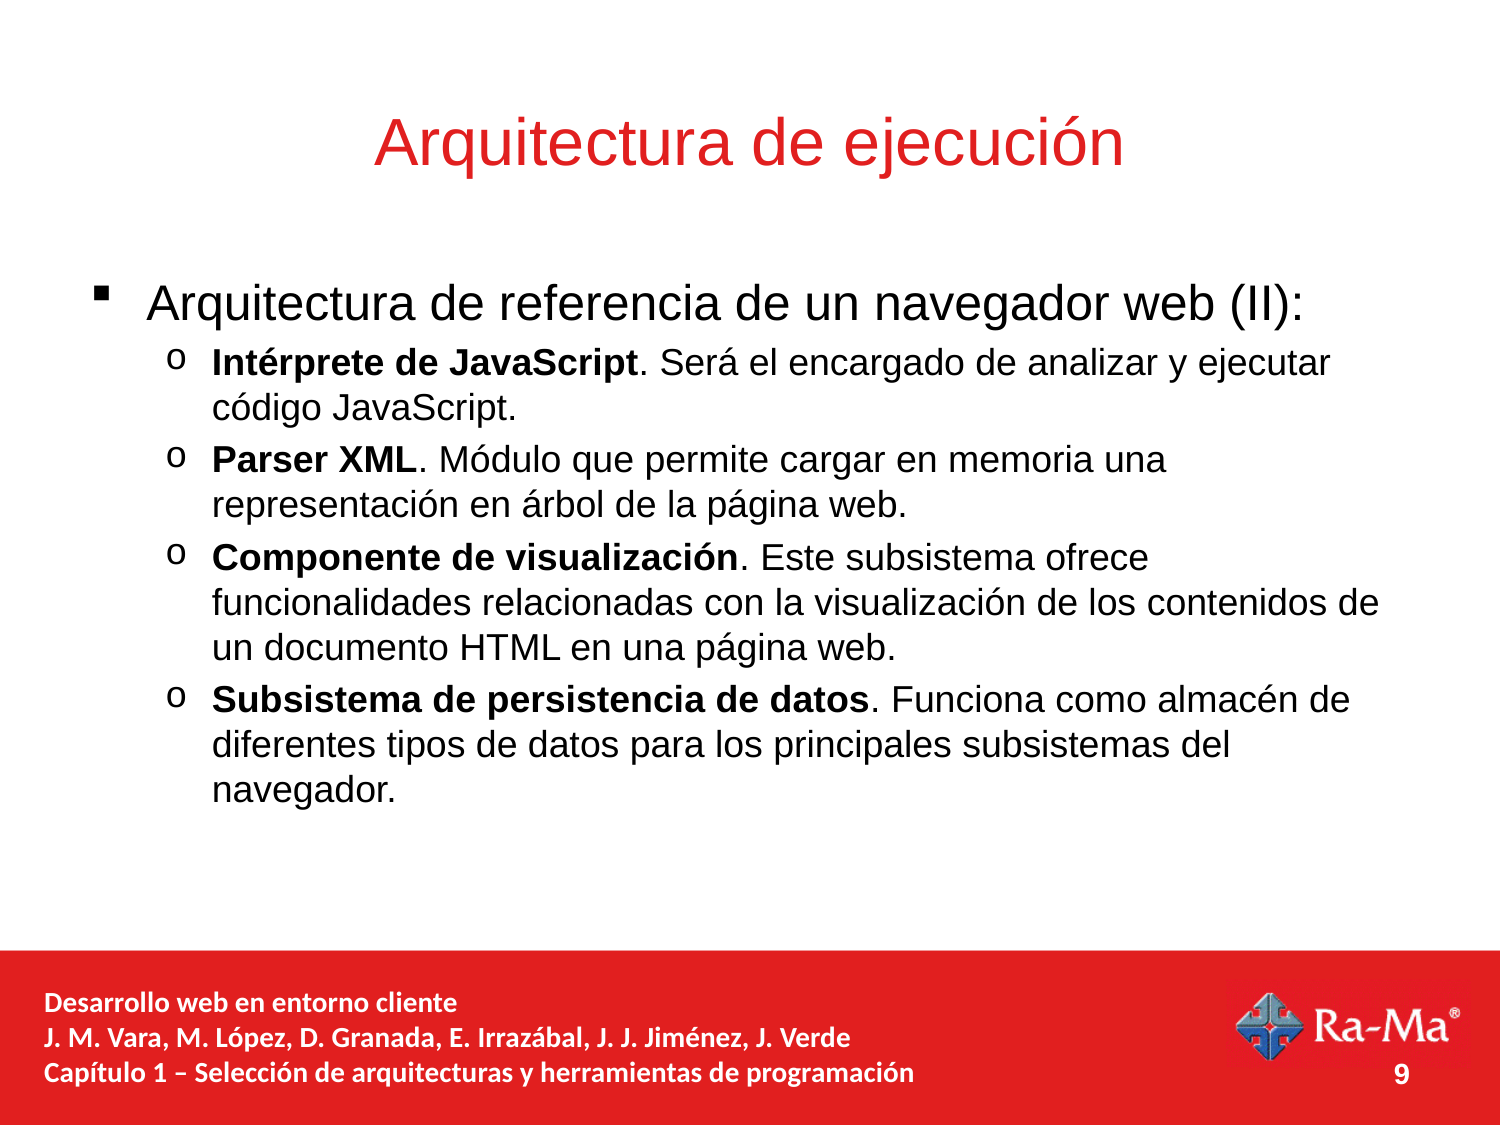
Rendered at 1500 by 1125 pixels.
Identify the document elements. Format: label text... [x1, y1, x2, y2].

list Arquitectura de referencia de un navegador web (II): Intérprete de JavaScript. Será el encargado de analizar y ejecutar código JavaScript. Parser XML. Módulo que permite cargar en memoria una representación en árbol de la página web. Componente de visualización. Este subsistema ofrece funcionalidades relacionadas con la visualización de los contenidos de un documento HTML en una página web. Subsistema de persistencia de datos. Funciona como almacén de diferentes tipos de datos para los principales subsistemas del navegador. [75, 262, 1425, 929]
title Arquitectura de ejecución [75, 45, 1425, 233]
picture [0, 0, 1500, 1125]
slide_number 9 [1074, 1042, 1425, 1103]
footer Desarrollo web en entorno cliente J. M. Vara, M. López, D. Granada, E. Irrazábal, J. J. Jiménez, J. Verde Capítulo 1 – Selección de arquitecturas y herramientas de programación [29, 975, 1058, 1094]
